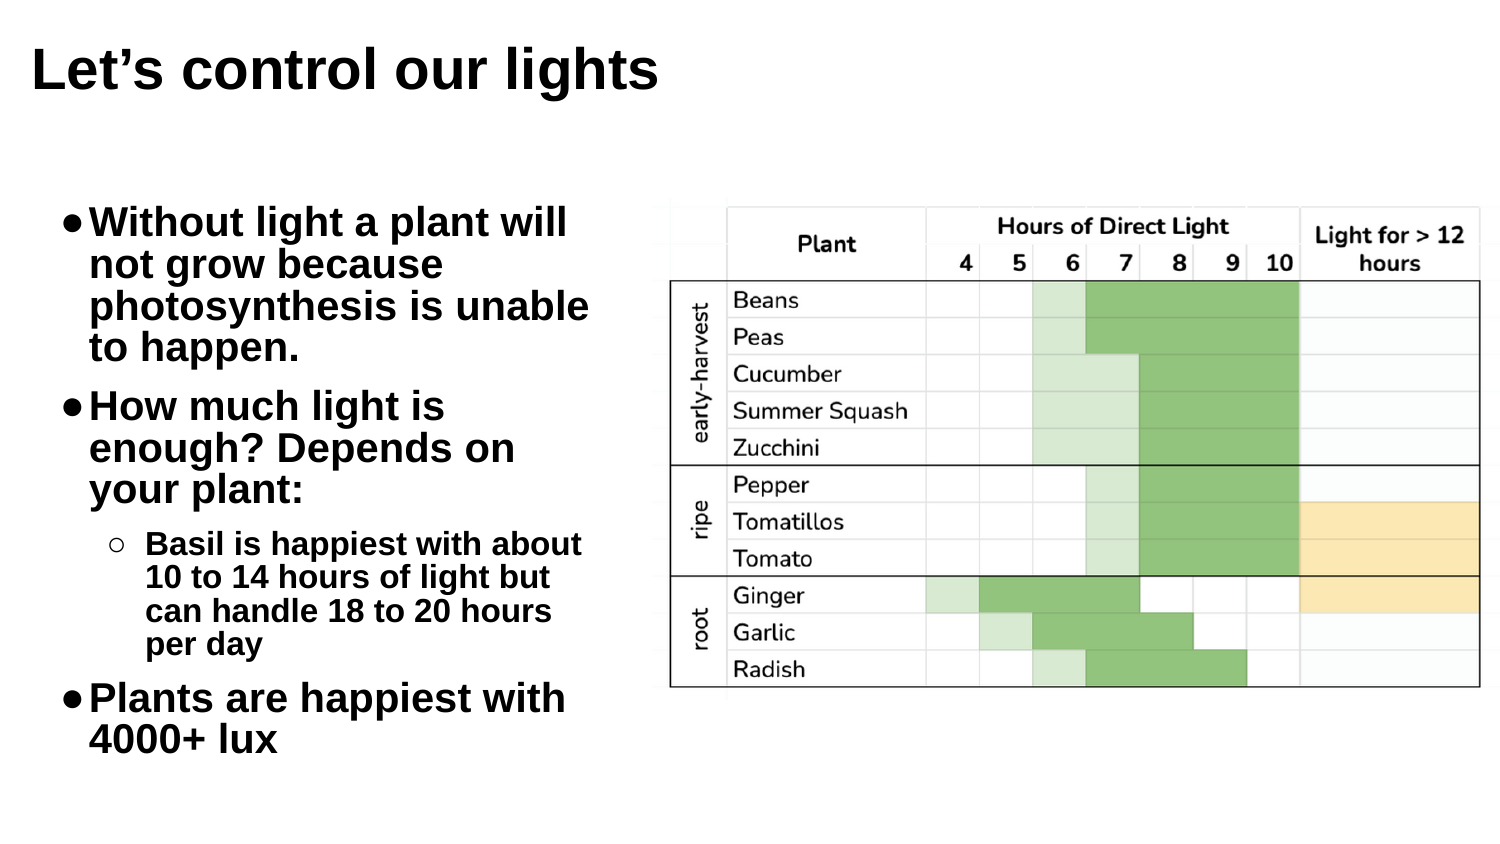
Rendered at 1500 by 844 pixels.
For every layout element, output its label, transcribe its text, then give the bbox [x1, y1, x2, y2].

picture [651, 196, 1500, 701]
list Without light a plant will not grow because photosynthesis is unable to happen. How much light is enough? Depends on your plant: Basil is happiest with about 10 to 14 hours of light but can handle 18 to 20 hours per day Plants are happiest with 4000+ lux [48, 197, 619, 844]
title Let’s control our lights [20, 0, 1314, 154]
